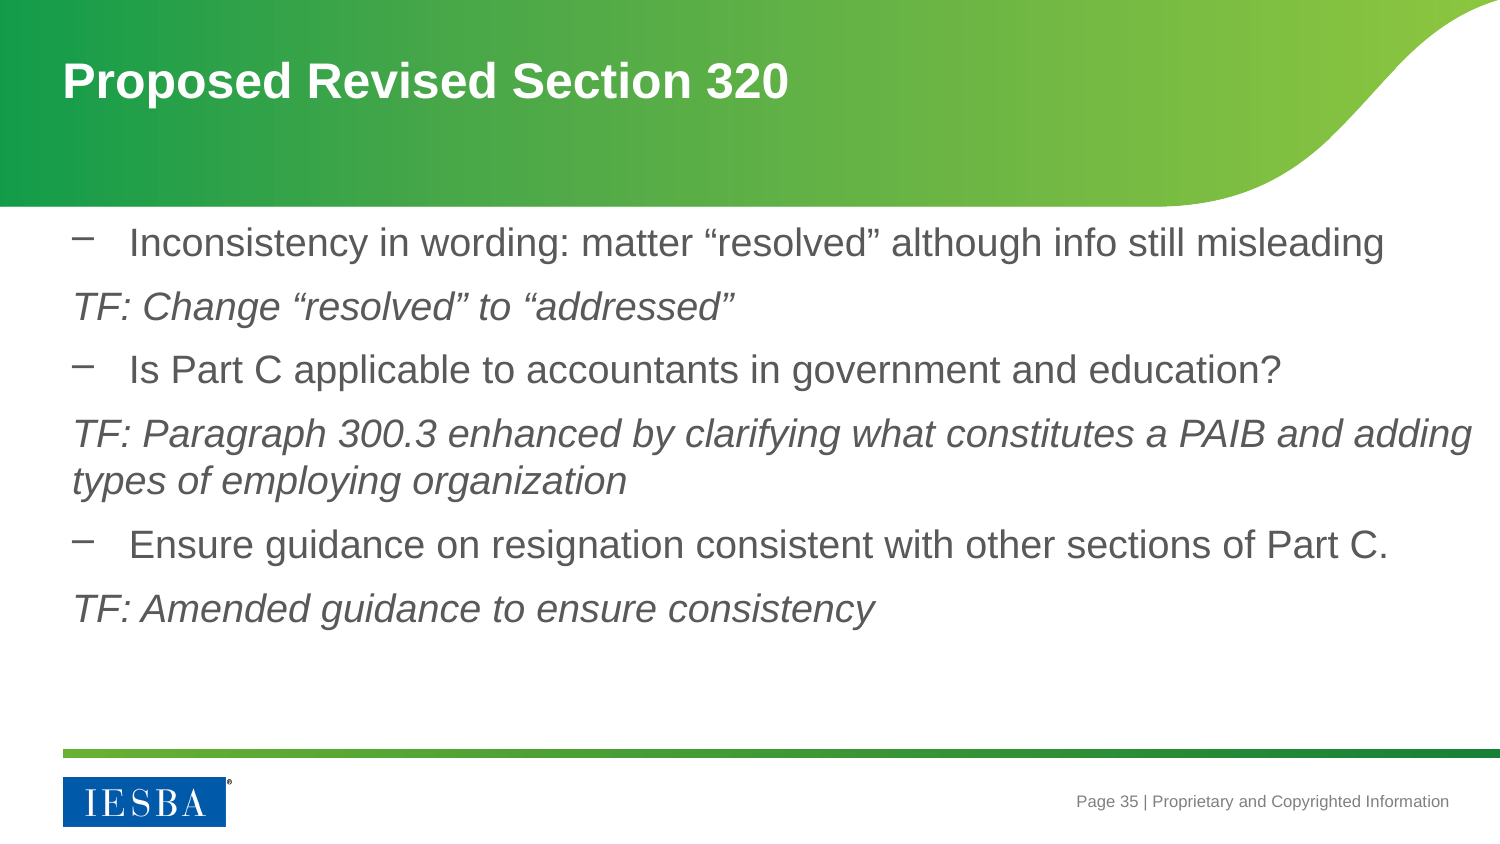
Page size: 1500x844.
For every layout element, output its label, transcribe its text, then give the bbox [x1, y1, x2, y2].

picture [0, 0, 1500, 207]
title Proposed Revised Section 320 [62, 75, 1300, 142]
picture [63, 777, 232, 827]
list Inconsistency in wording: matter “resolved” although info still misleading TF: Change “resolved” to “addressed” Is Part C applicable to accountants in government and education? TF: Paragraph 300.3 enhanced by clarifying what constitutes a PAIB and adding types of employing organization Ensure guidance on resignation consistent with other sections of Part C. TF: Amended guidance to ensure consistency [0, 209, 1500, 747]
